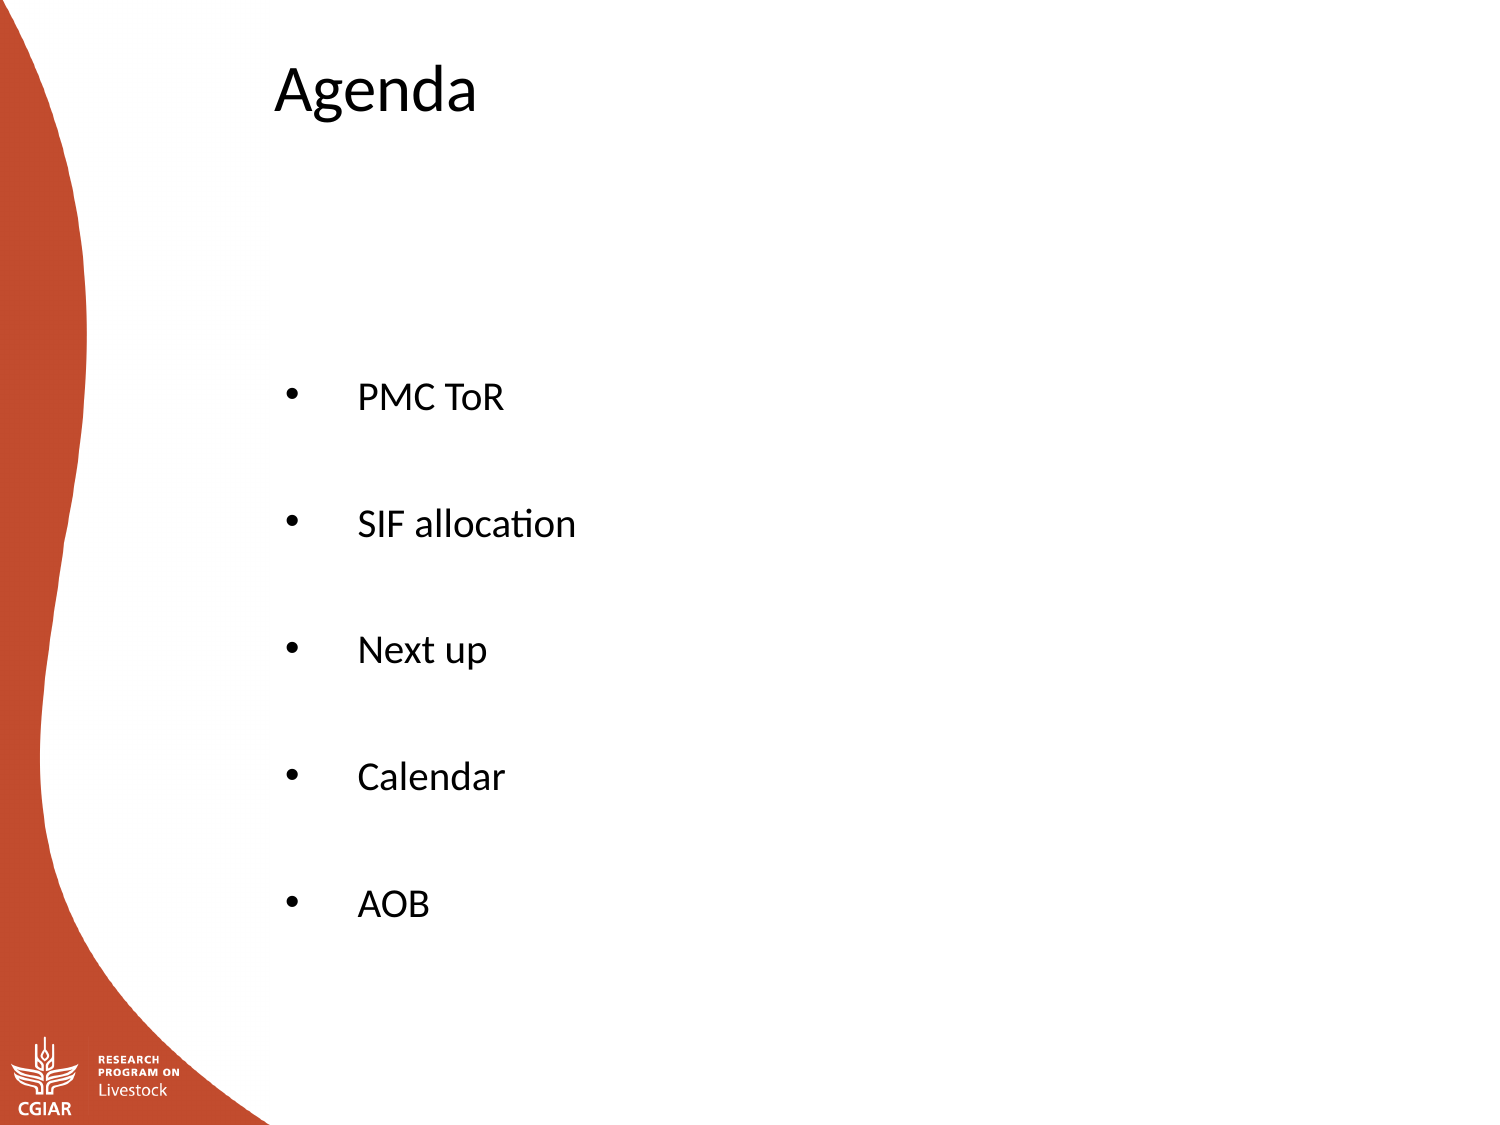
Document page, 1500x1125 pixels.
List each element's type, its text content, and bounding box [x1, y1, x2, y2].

picture [0, 0, 270, 1125]
list Agenda [212, 37, 1450, 225]
list PMC ToR SIF allocation Next up Calendar AOB [225, 312, 1450, 938]
